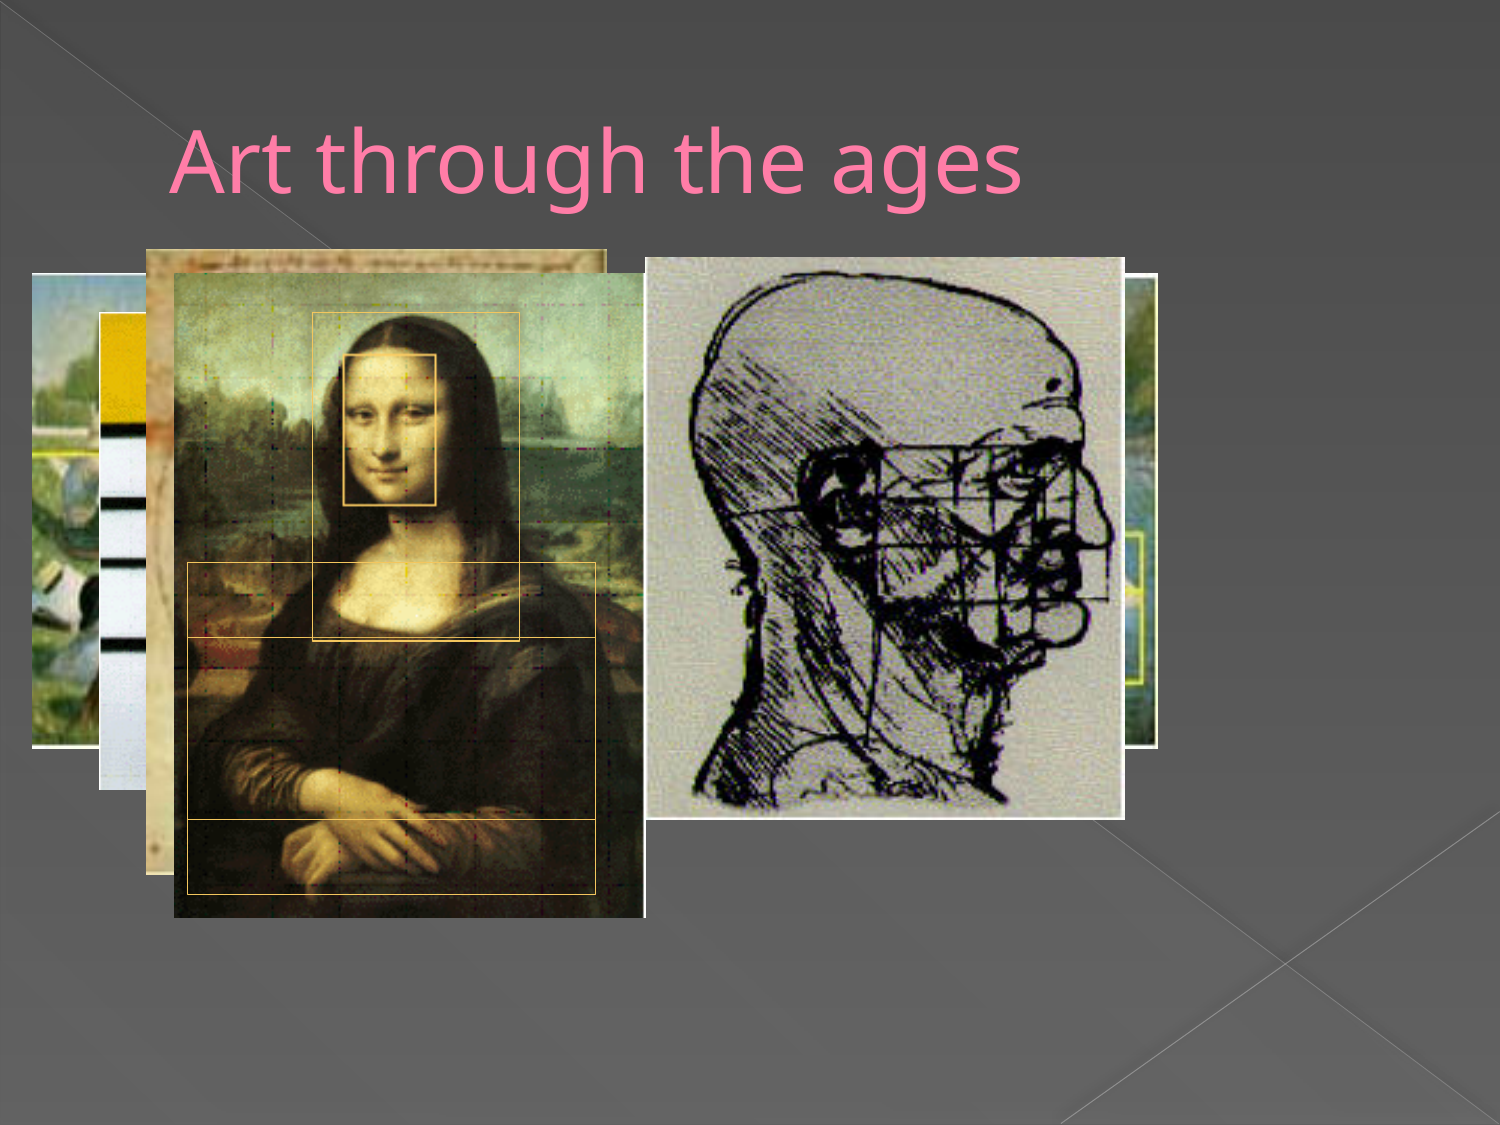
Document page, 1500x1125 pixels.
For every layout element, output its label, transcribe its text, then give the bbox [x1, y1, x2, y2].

title Art through the ages [75, 43, 1425, 274]
picture [32, 249, 1159, 918]
